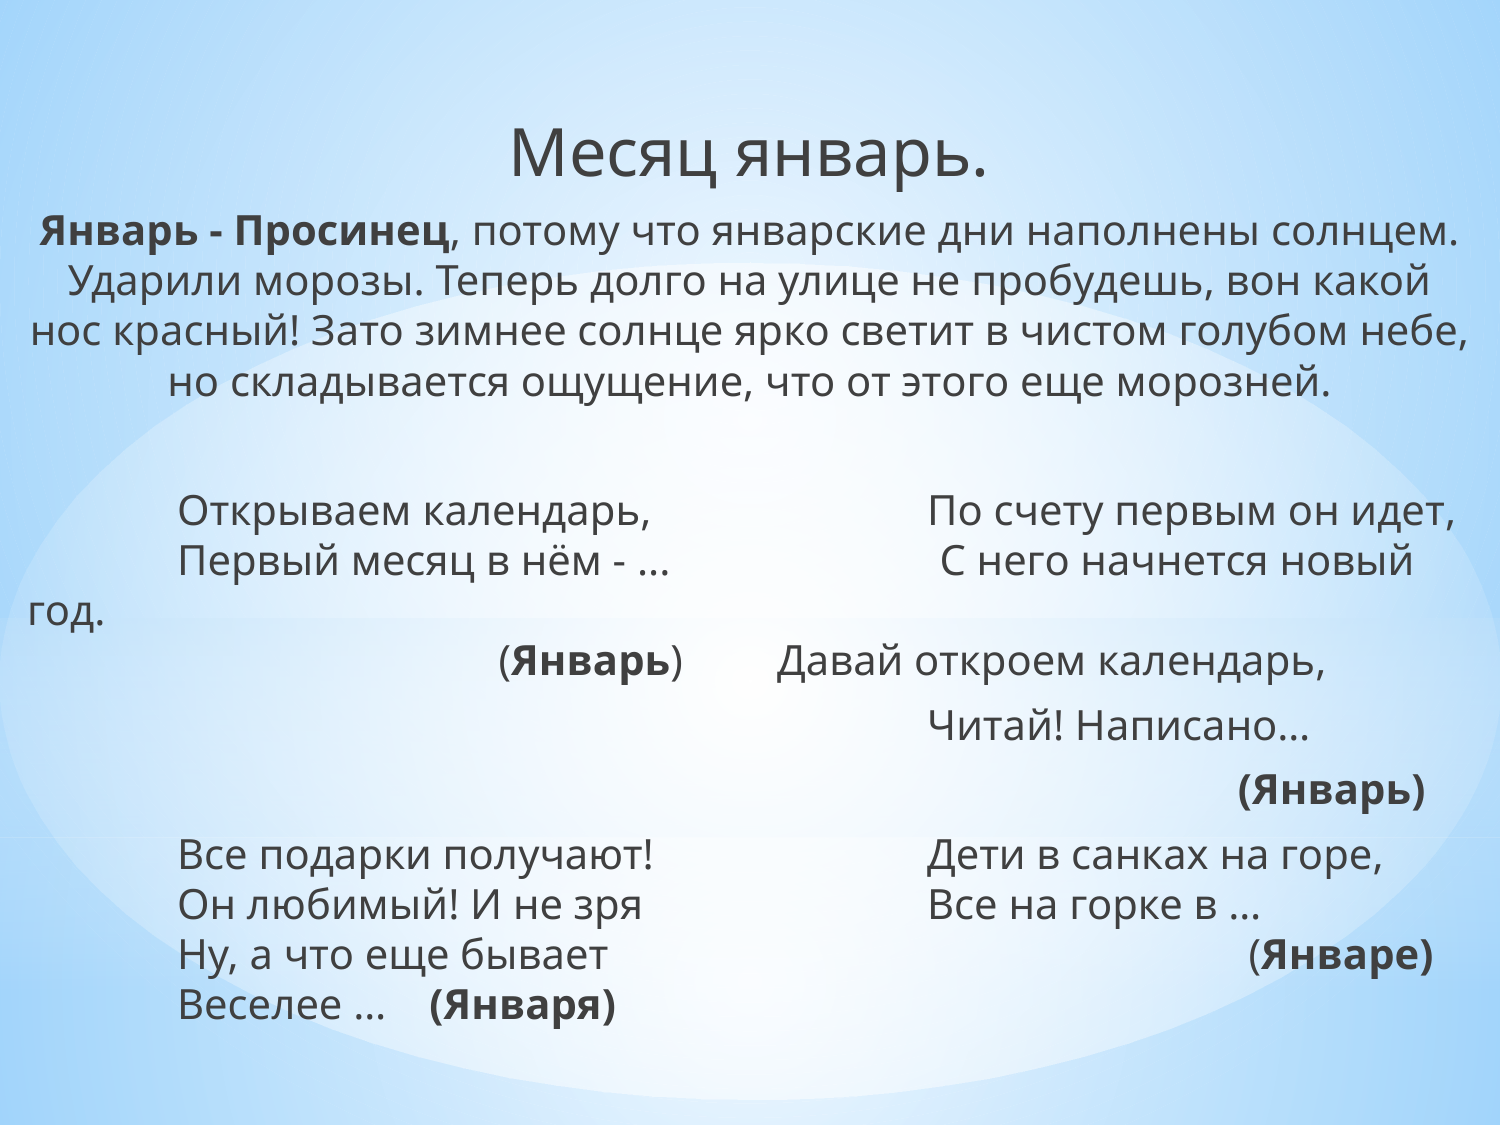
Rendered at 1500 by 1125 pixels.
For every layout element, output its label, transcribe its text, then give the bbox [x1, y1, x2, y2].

list Месяц январь. Январь - Просинец, потому что январские дни наполнены солнцем. Ударили морозы. Теперь долго на улице не пробудешь, вон какой нос красный! Зато зимнее солнце ярко светит в чистом голубом небе, но складывается ощущение, что от этого еще морозней. Открываем календарь, По счету первым он идет, Первый месяц в нём - ... С него начнется новый год. (Январь) Давай откроем календарь, Читай! Написано… (Январь) Все подарки получают! Дети в санках на горе, Он любимый! И не зря Все на горке в … Ну, а что еще бывает (Январе) Веселее … (Января) [4, 101, 1487, 1125]
